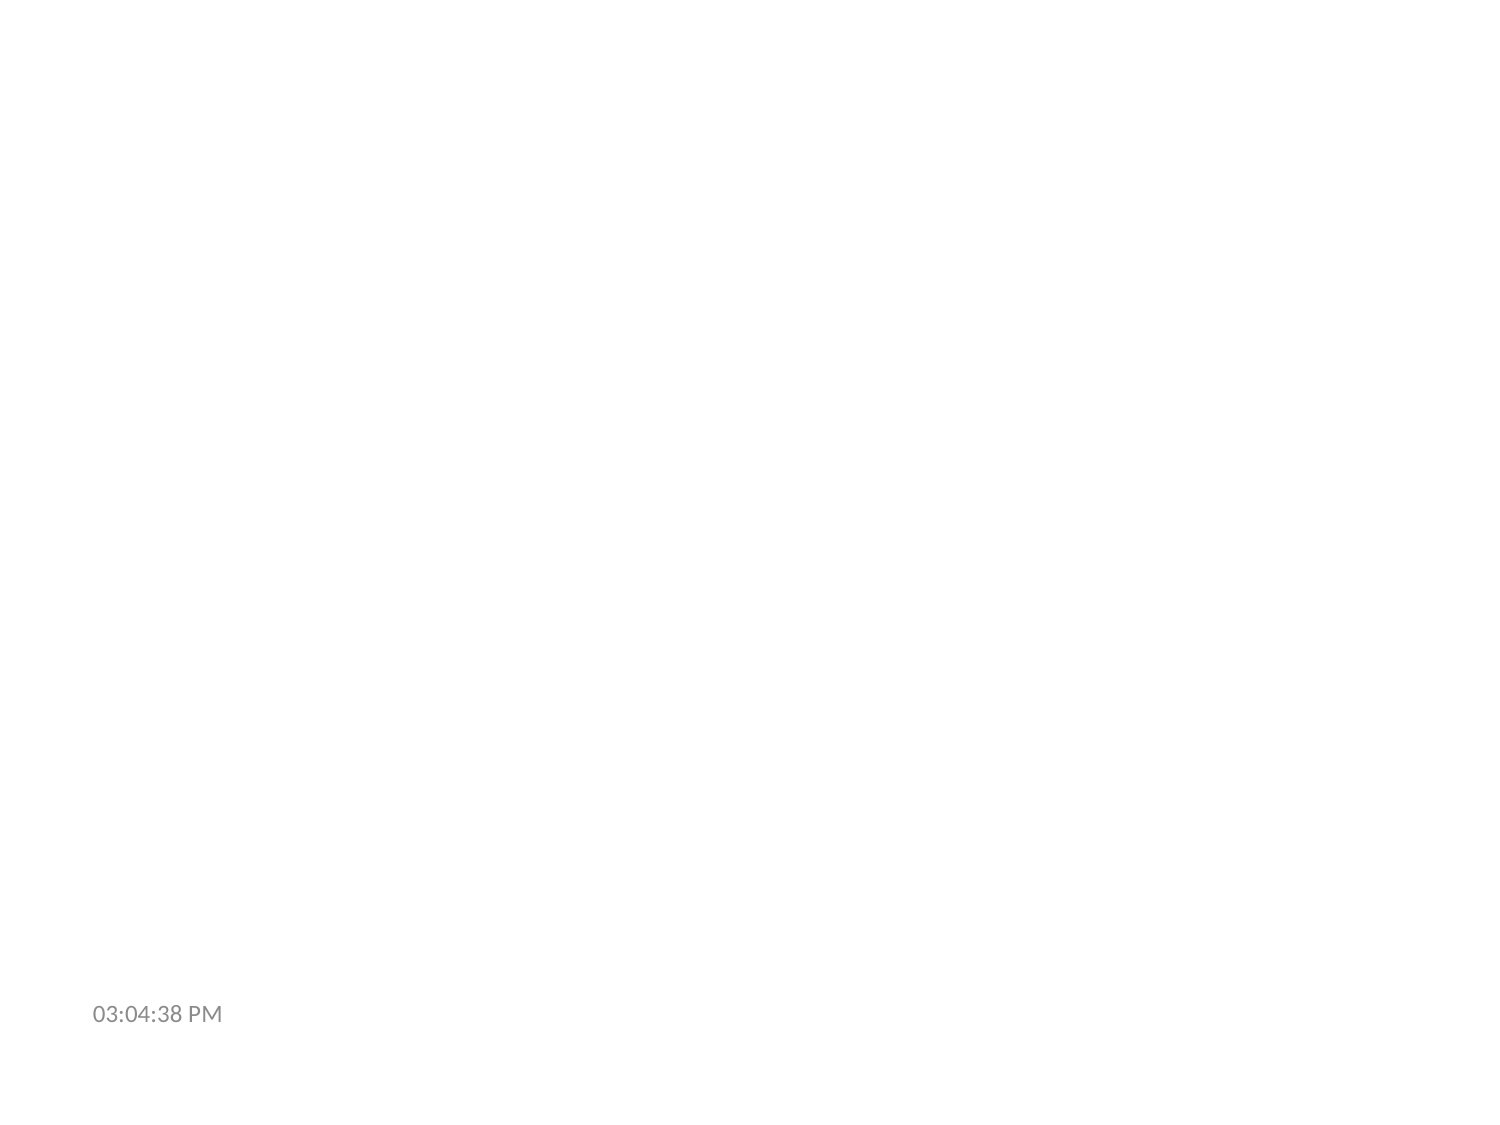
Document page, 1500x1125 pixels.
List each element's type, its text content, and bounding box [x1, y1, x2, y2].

text_box 3:35:09 PM [77, 982, 428, 1043]
